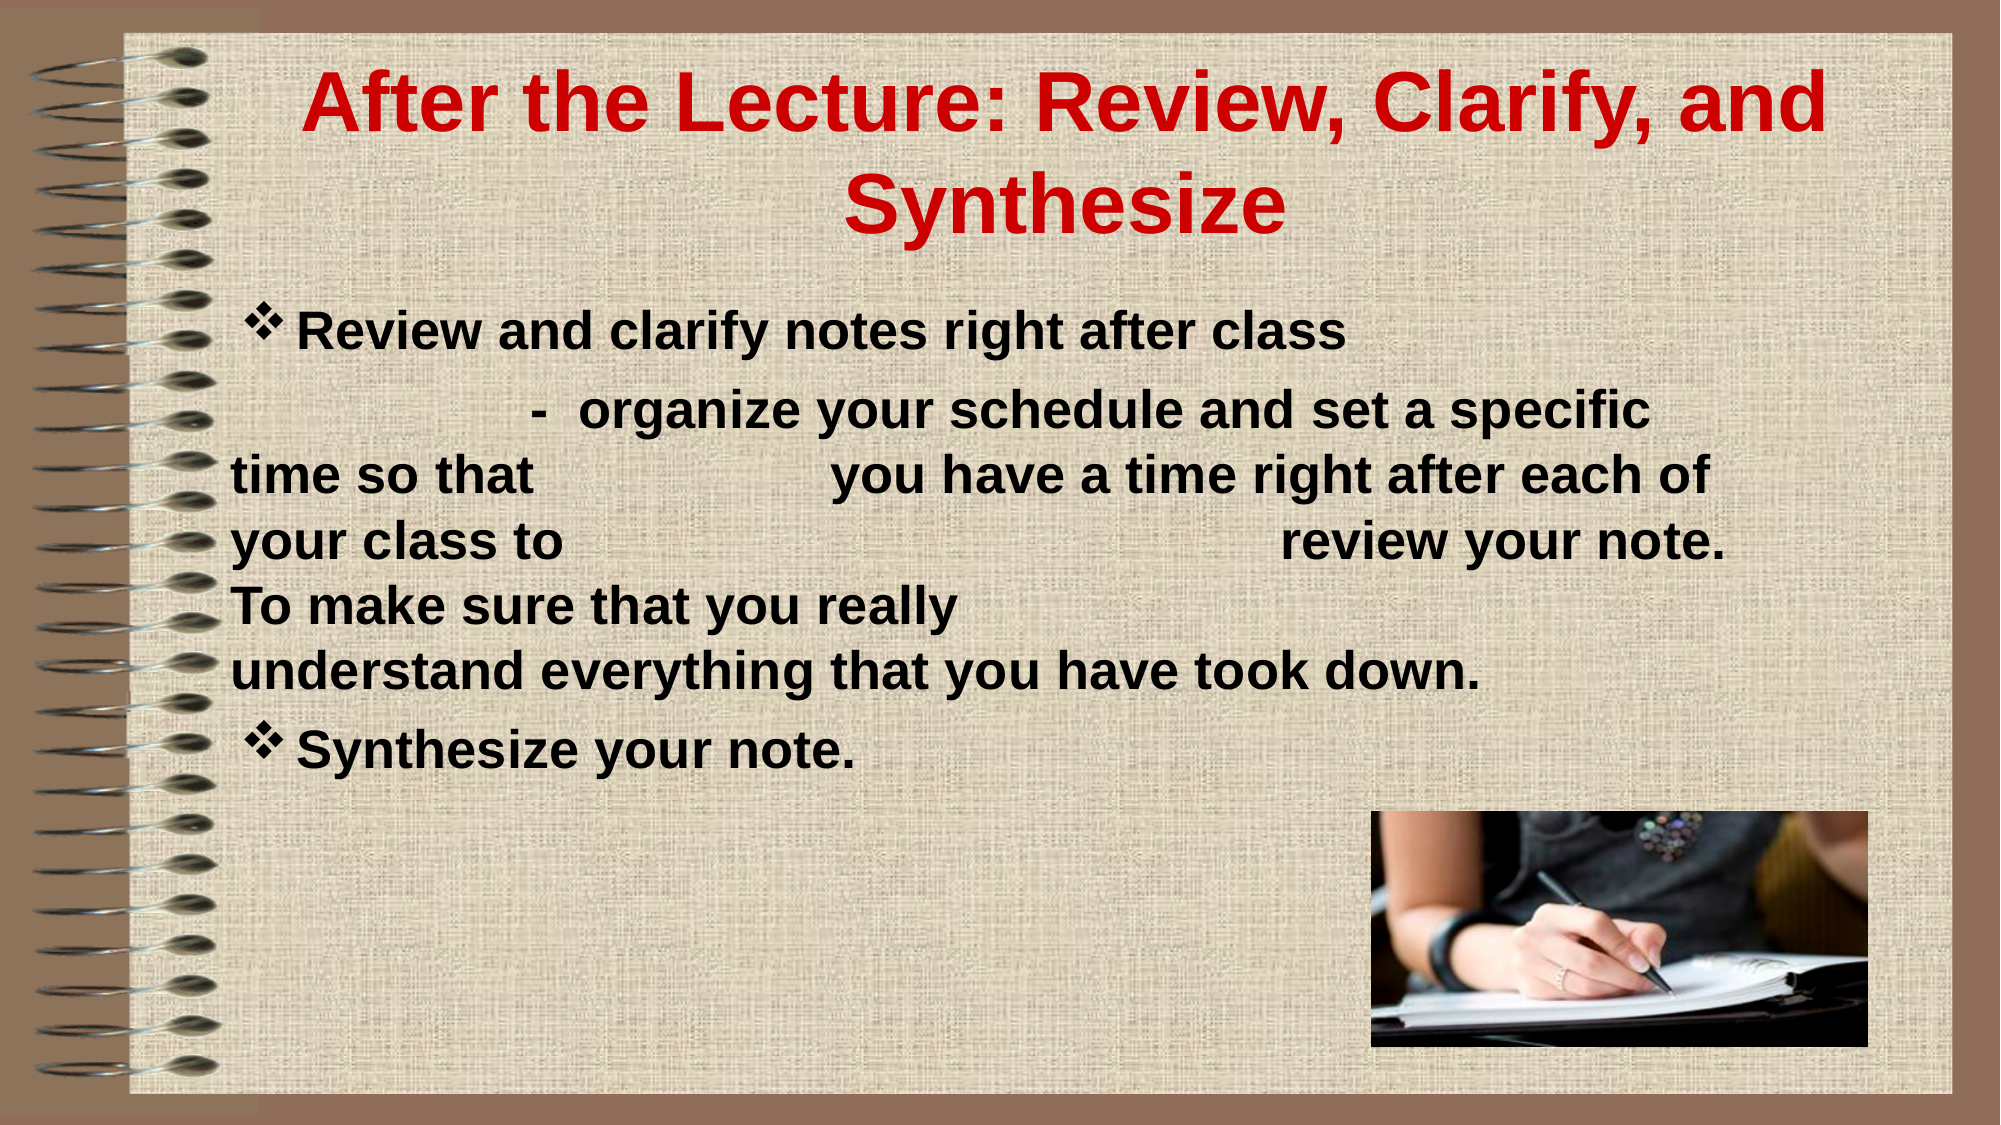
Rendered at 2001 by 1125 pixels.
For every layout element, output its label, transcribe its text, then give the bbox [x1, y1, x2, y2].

picture [0, 8, 1953, 1115]
title After the Lecture: Review, Clarify, and Synthesize [233, 38, 1900, 362]
list Review and clarify notes right after class - organize your schedule and set a specific time so that you have a time right after each of your class to review your note. To make sure that you really understand everything that you have took down. Synthesize your note. [150, 287, 1771, 977]
